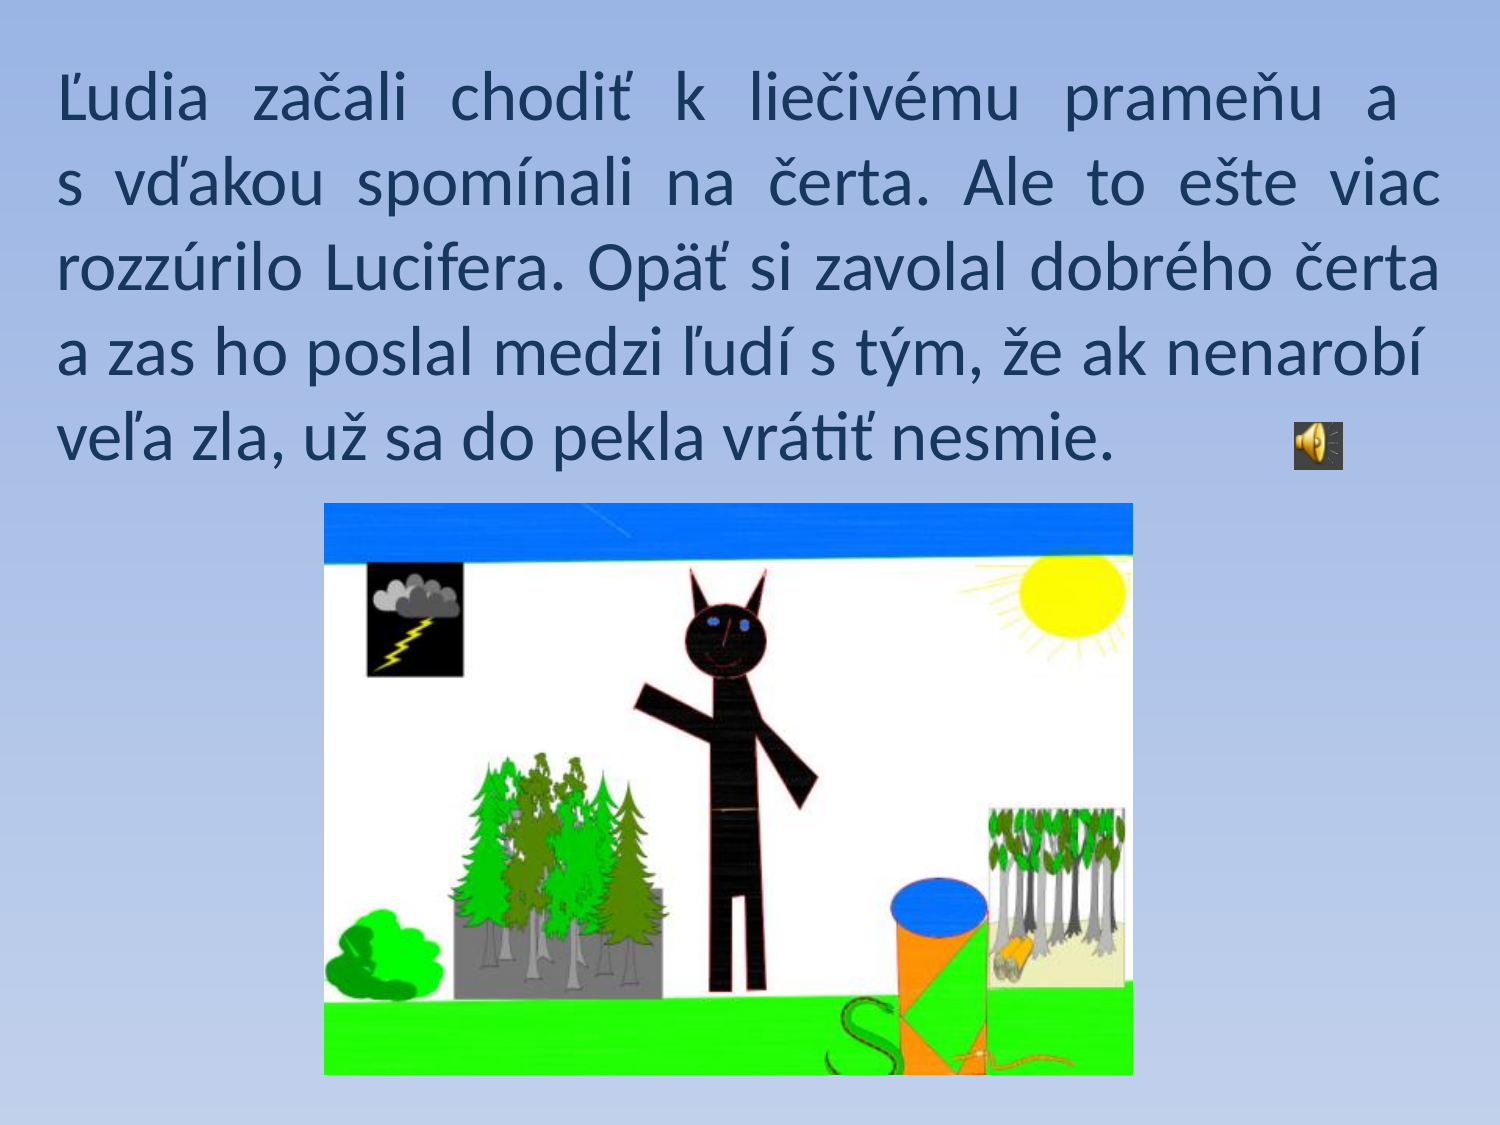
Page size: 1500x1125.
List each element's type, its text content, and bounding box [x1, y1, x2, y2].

text_box Ľudia začali chodiť k liečivému prameňu a s vďakou spomínali na čerta. Ale to ešte viac rozzúrilo Lucifera. Opäť si zavolal dobrého čerta a zas ho poslal medzi ľudí s tým, že ak nenarobí veľa zla, už sa do pekla vrátiť nesmie. [41, 42, 1459, 483]
picture [324, 503, 1134, 1075]
picture [1293, 420, 1344, 471]
